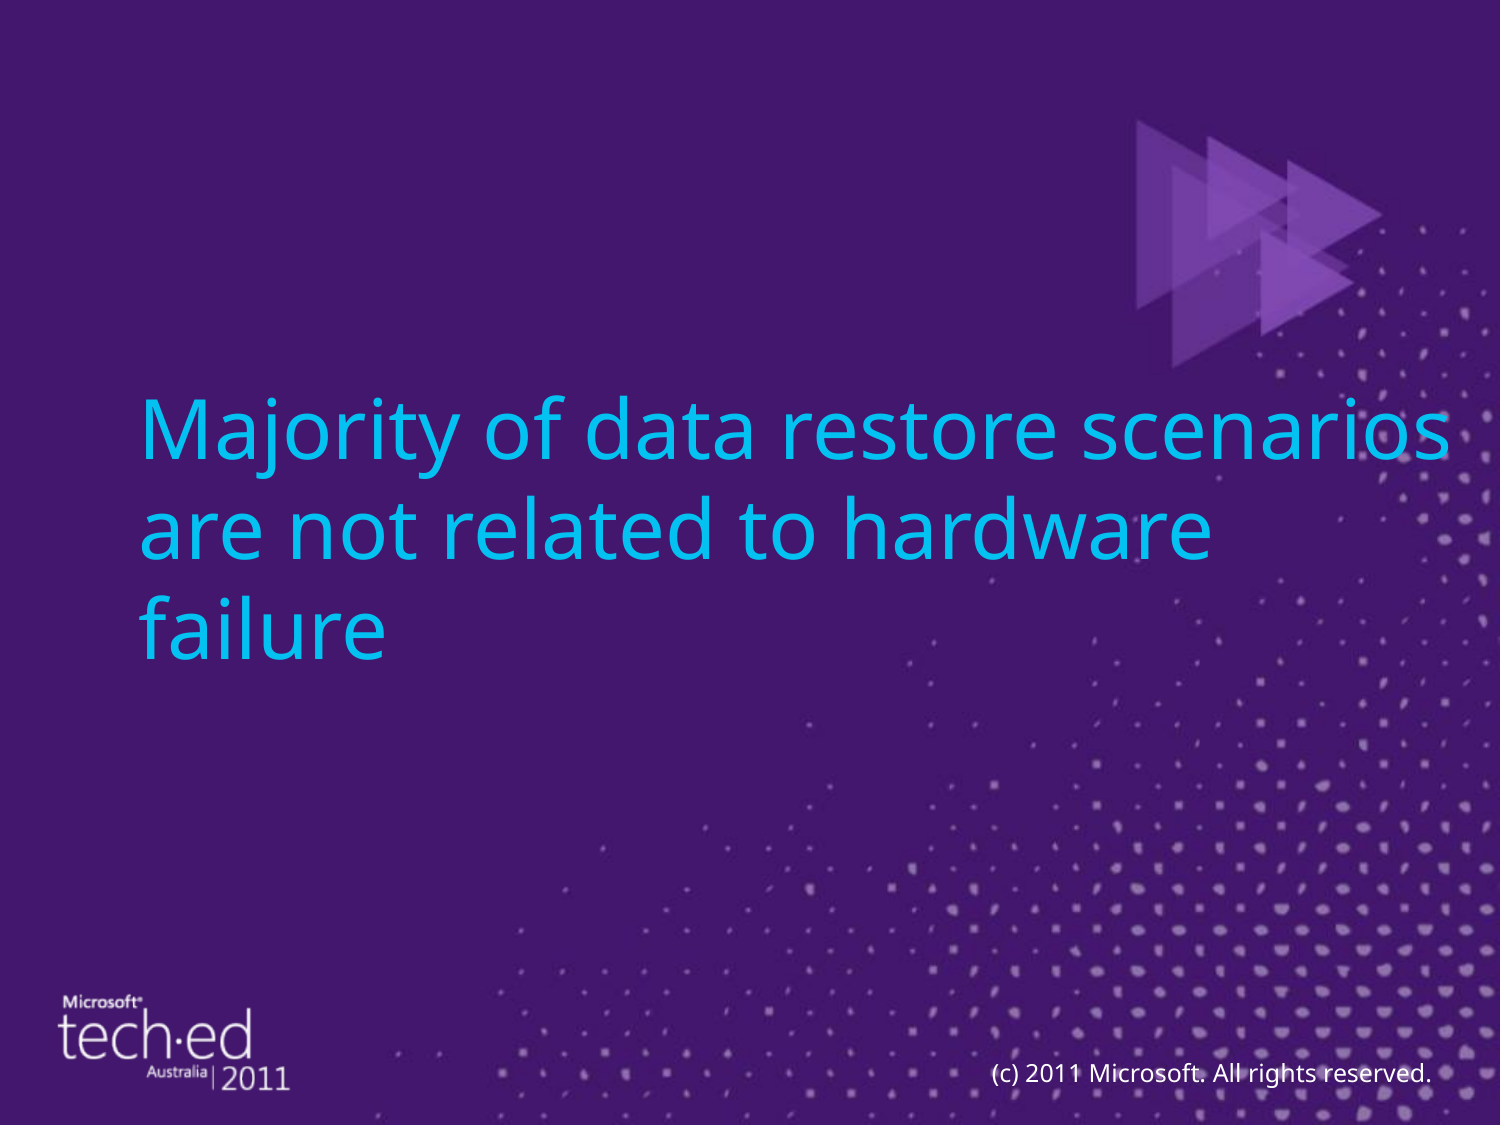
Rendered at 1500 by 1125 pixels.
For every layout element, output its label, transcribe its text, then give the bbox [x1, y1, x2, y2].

picture [0, 0, 1500, 1125]
title Majority of data restore scenarios are not related to hardware failure [123, 432, 1474, 621]
footer (c) 2011 Microsoft. All rights reserved. [975, 1042, 1450, 1103]
